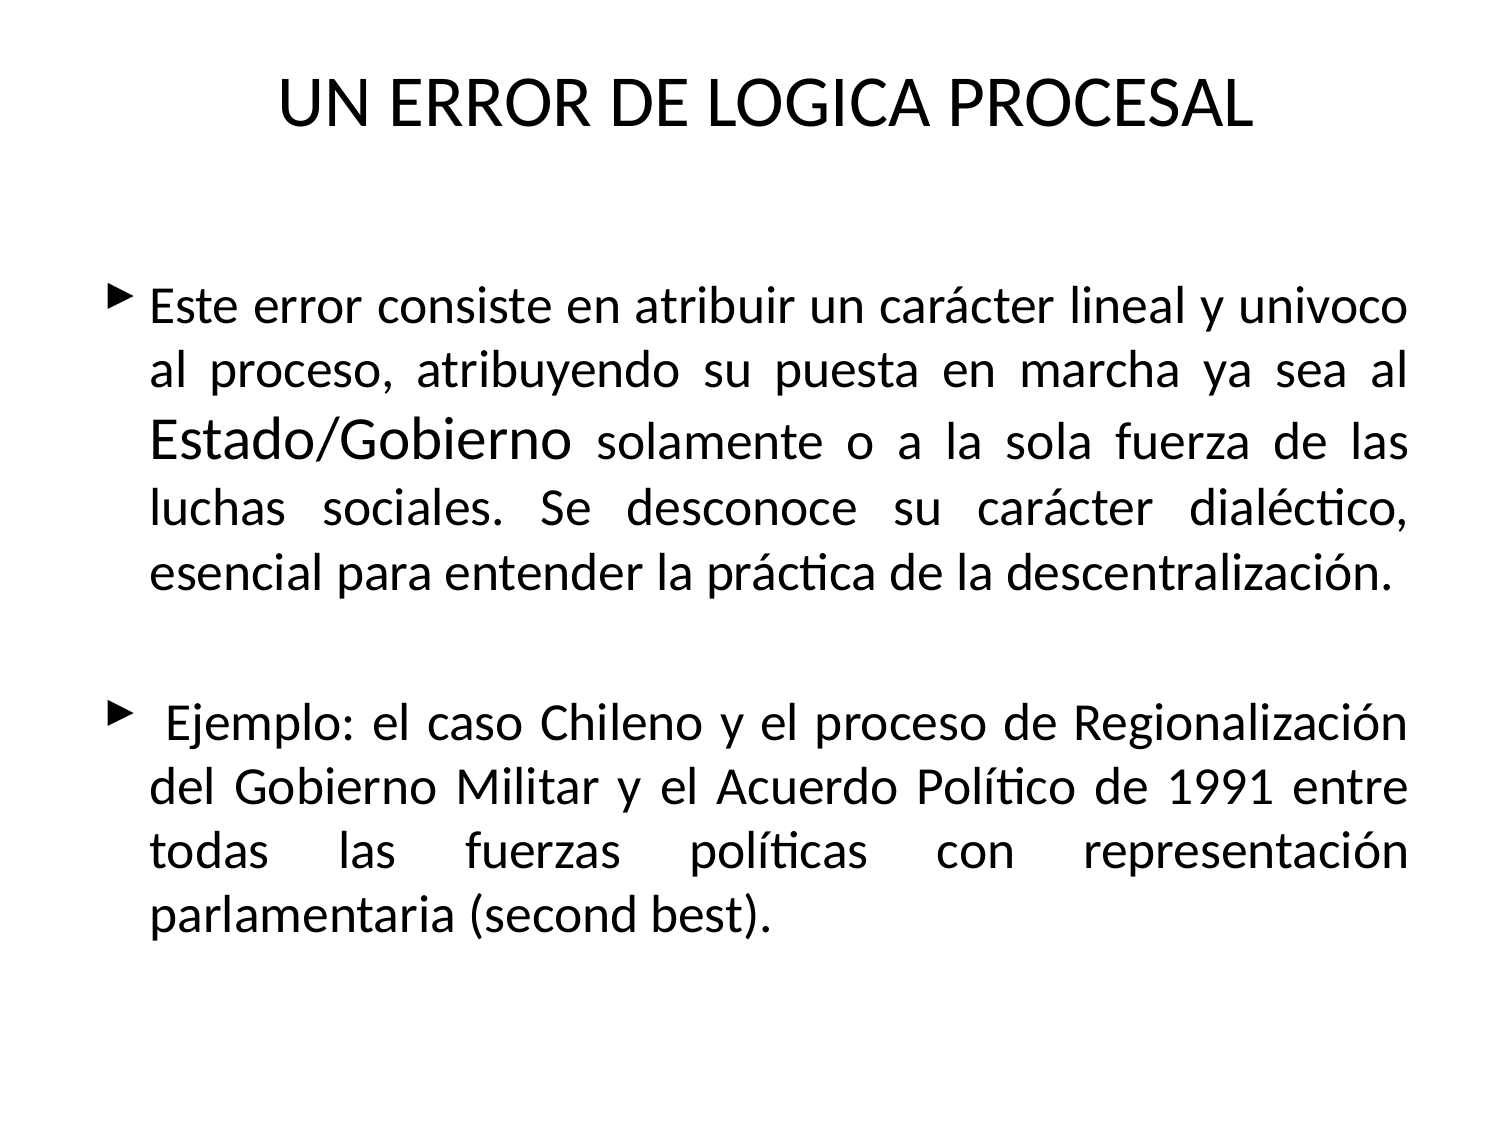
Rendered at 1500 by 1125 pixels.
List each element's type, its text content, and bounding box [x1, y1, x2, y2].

list Este error consiste en atribuir un carácter lineal y univoco al proceso, atribuyendo su puesta en marcha ya sea al Estado/Gobierno solamente o a la sola fuerza de las luchas sociales. Se desconoce su carácter dialéctico, esencial para entender la práctica de la descentralización. Ejemplo: el caso Chileno y el proceso de Regionalización del Gobierno Militar y el Acuerdo Político de 1991 entre todas las fuerzas políticas con representación parlamentaria (second best). [75, 262, 1425, 1005]
title UN ERROR DE LOGICA PROCESAL [75, 45, 1459, 149]
